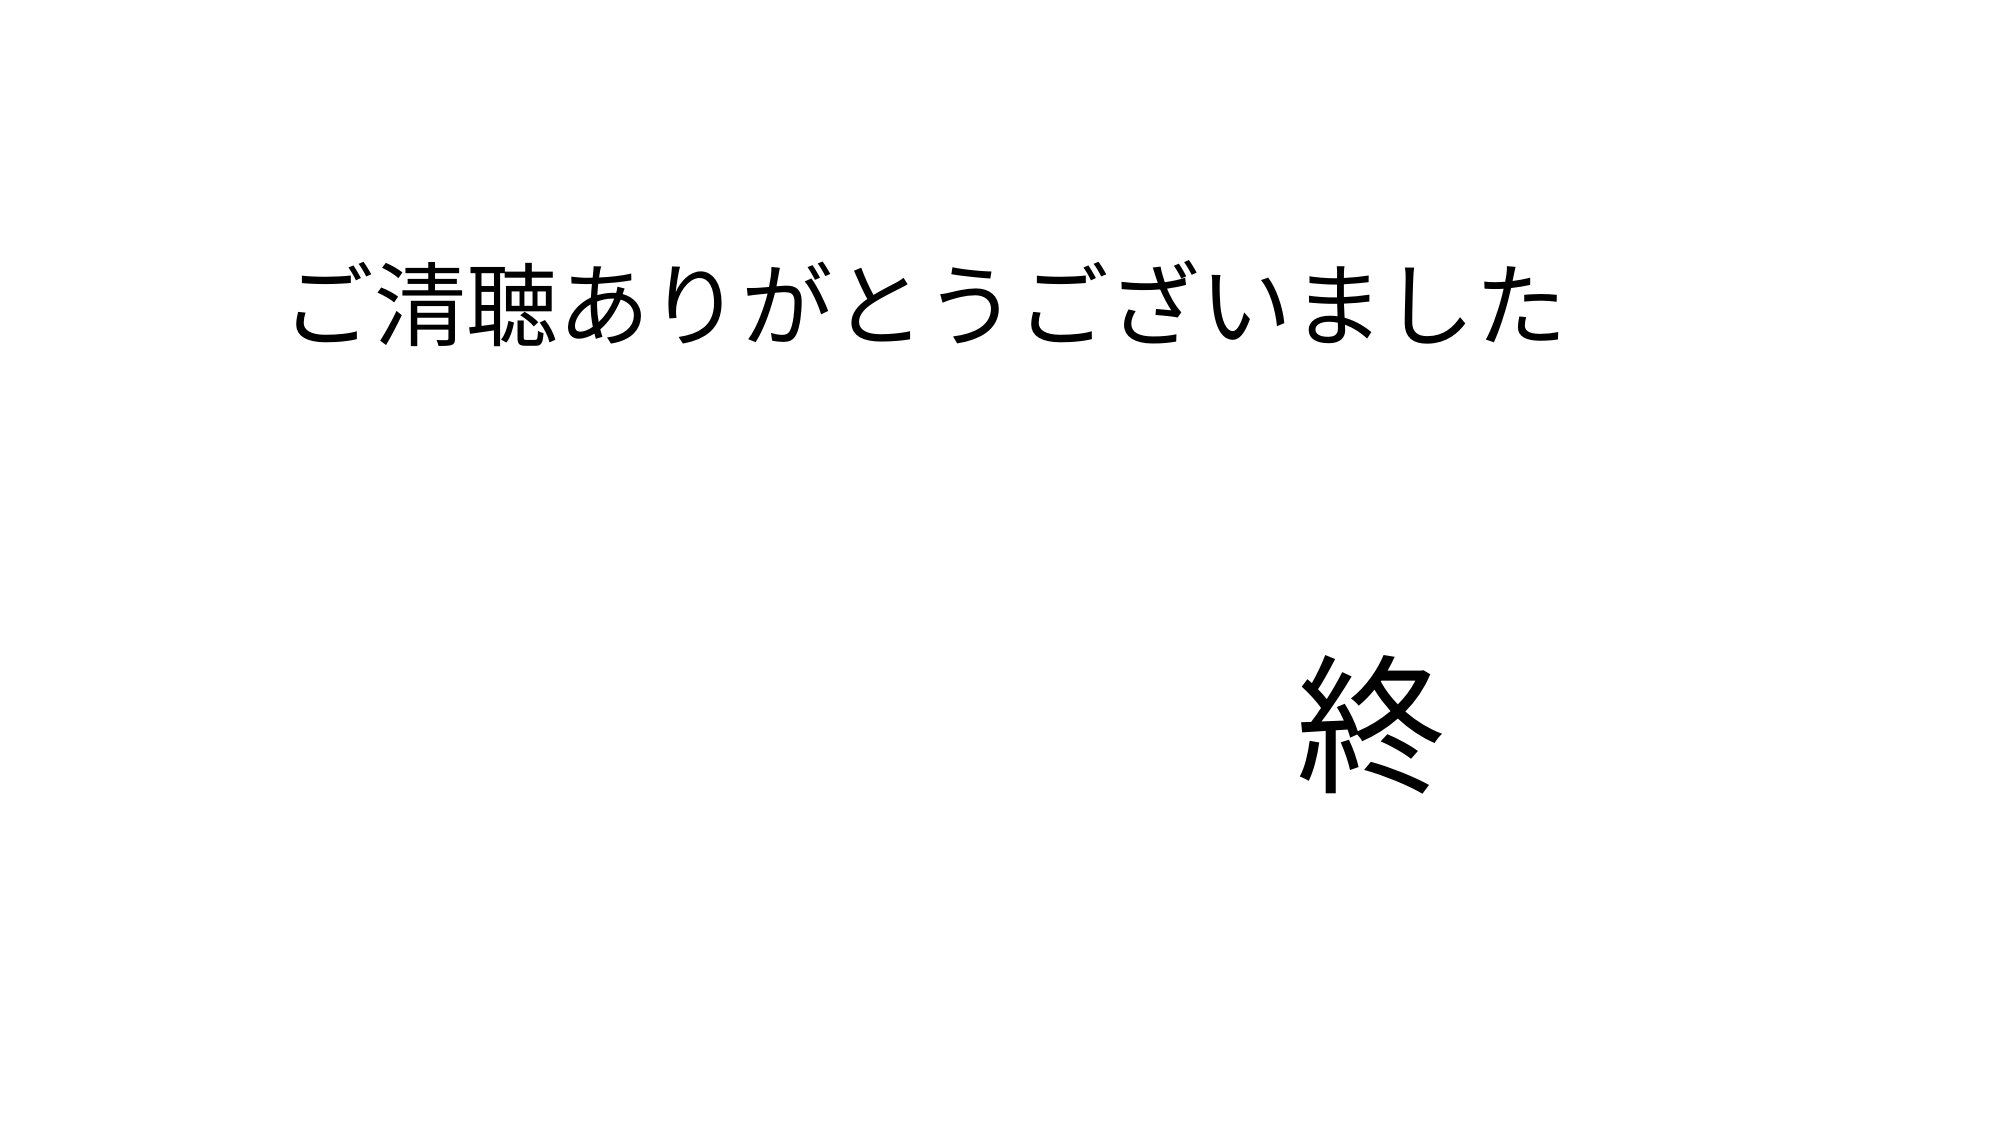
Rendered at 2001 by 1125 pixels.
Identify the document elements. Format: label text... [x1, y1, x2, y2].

list 終 [81, 431, 1838, 1125]
title ご清聴ありがとうございました [176, 199, 1980, 420]
